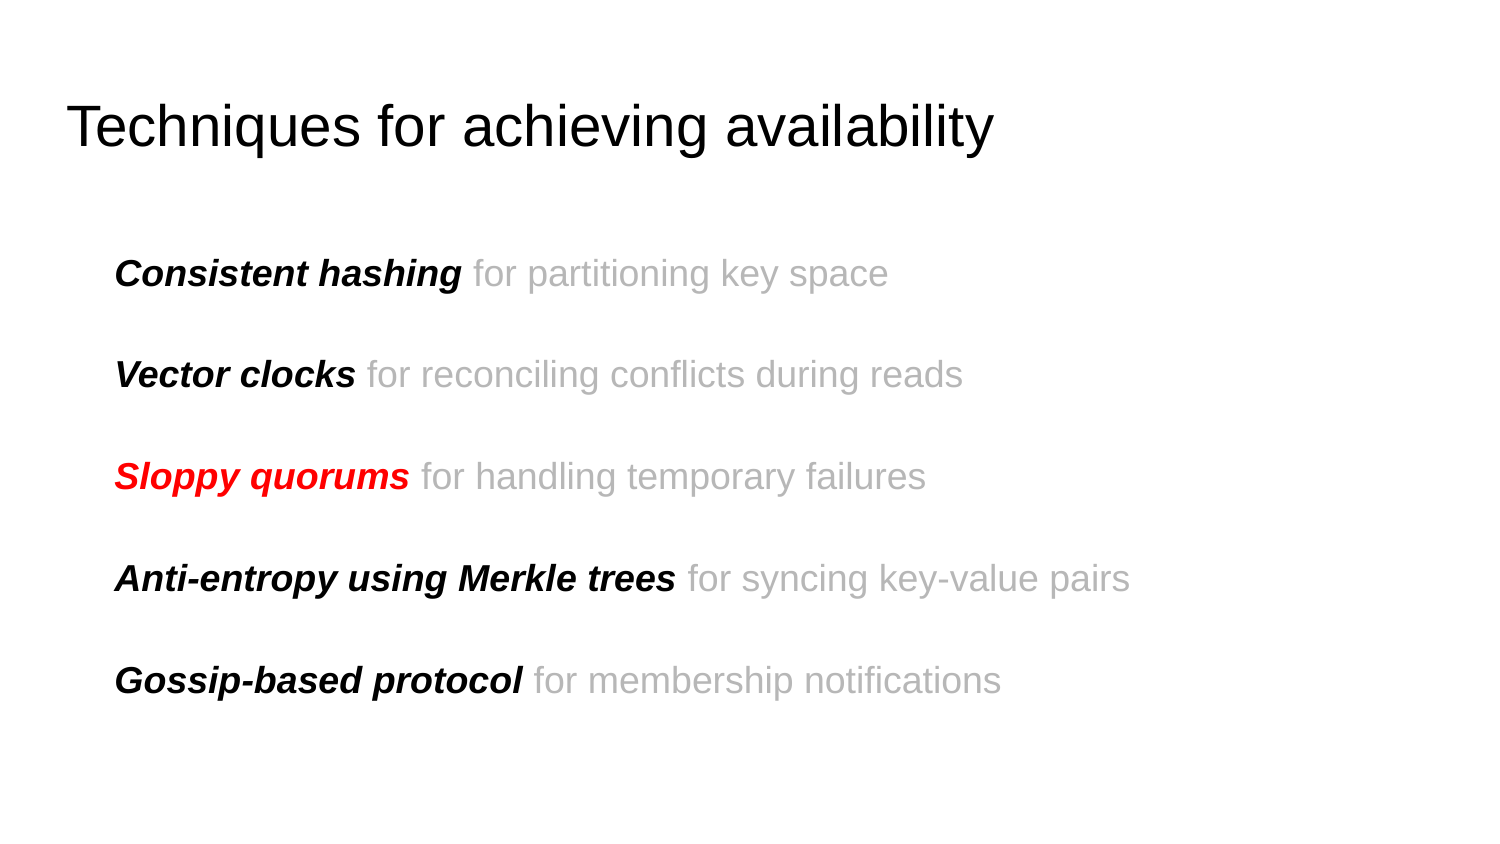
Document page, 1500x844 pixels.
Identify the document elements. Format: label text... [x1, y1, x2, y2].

list Consistent hashing for partitioning key space Vector clocks for reconciling conflicts during reads Sloppy quorums for handling temporary failures Anti-entropy using Merkle trees for syncing key-value pairs Gossip-based protocol for membership notifications [99, 227, 1373, 736]
title Techniques for achieving availability [51, 72, 1449, 167]
